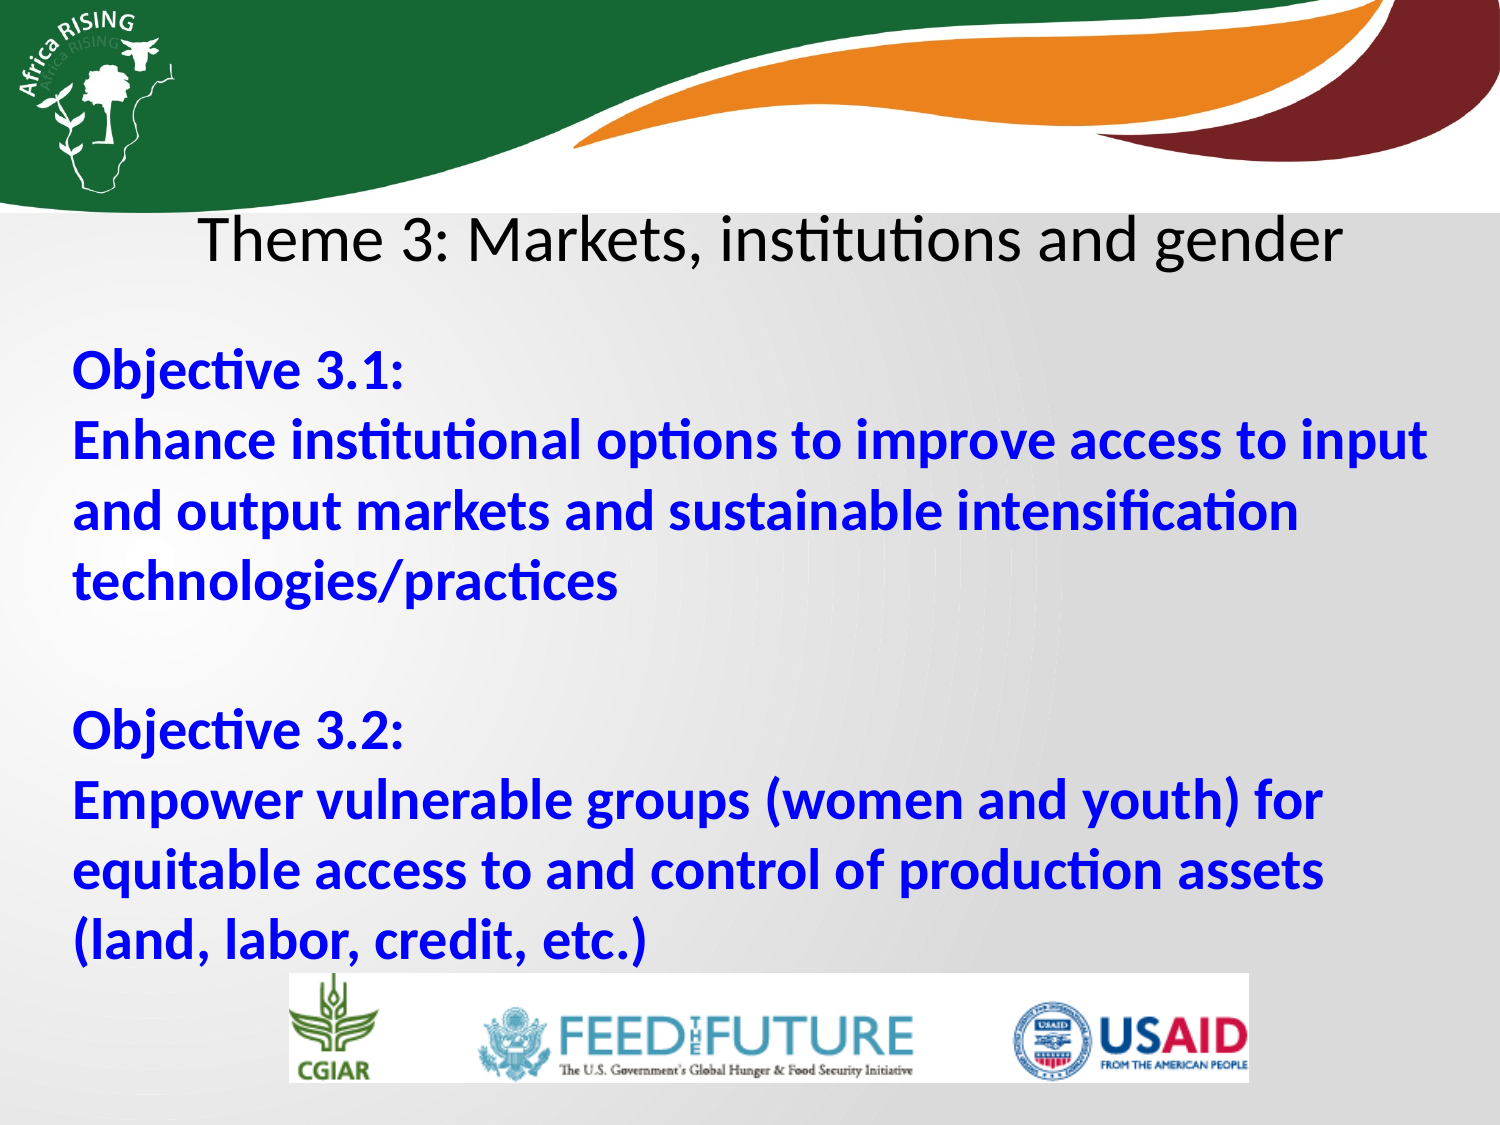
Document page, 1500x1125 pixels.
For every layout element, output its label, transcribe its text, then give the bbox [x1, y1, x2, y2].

text_box Objective 3.1: Enhance institutional options to improve access to input and output markets and sustainable intensification technologies/practices Objective 3.2: Empower vulnerable groups (women and youth) for equitable access to and control of production assets (land, labor, credit, etc.) [1, 287, 1500, 988]
picture [289, 988, 1249, 1083]
picture [0, 0, 1500, 213]
list Theme 3: Markets, institutions and gender [37, 187, 1488, 313]
